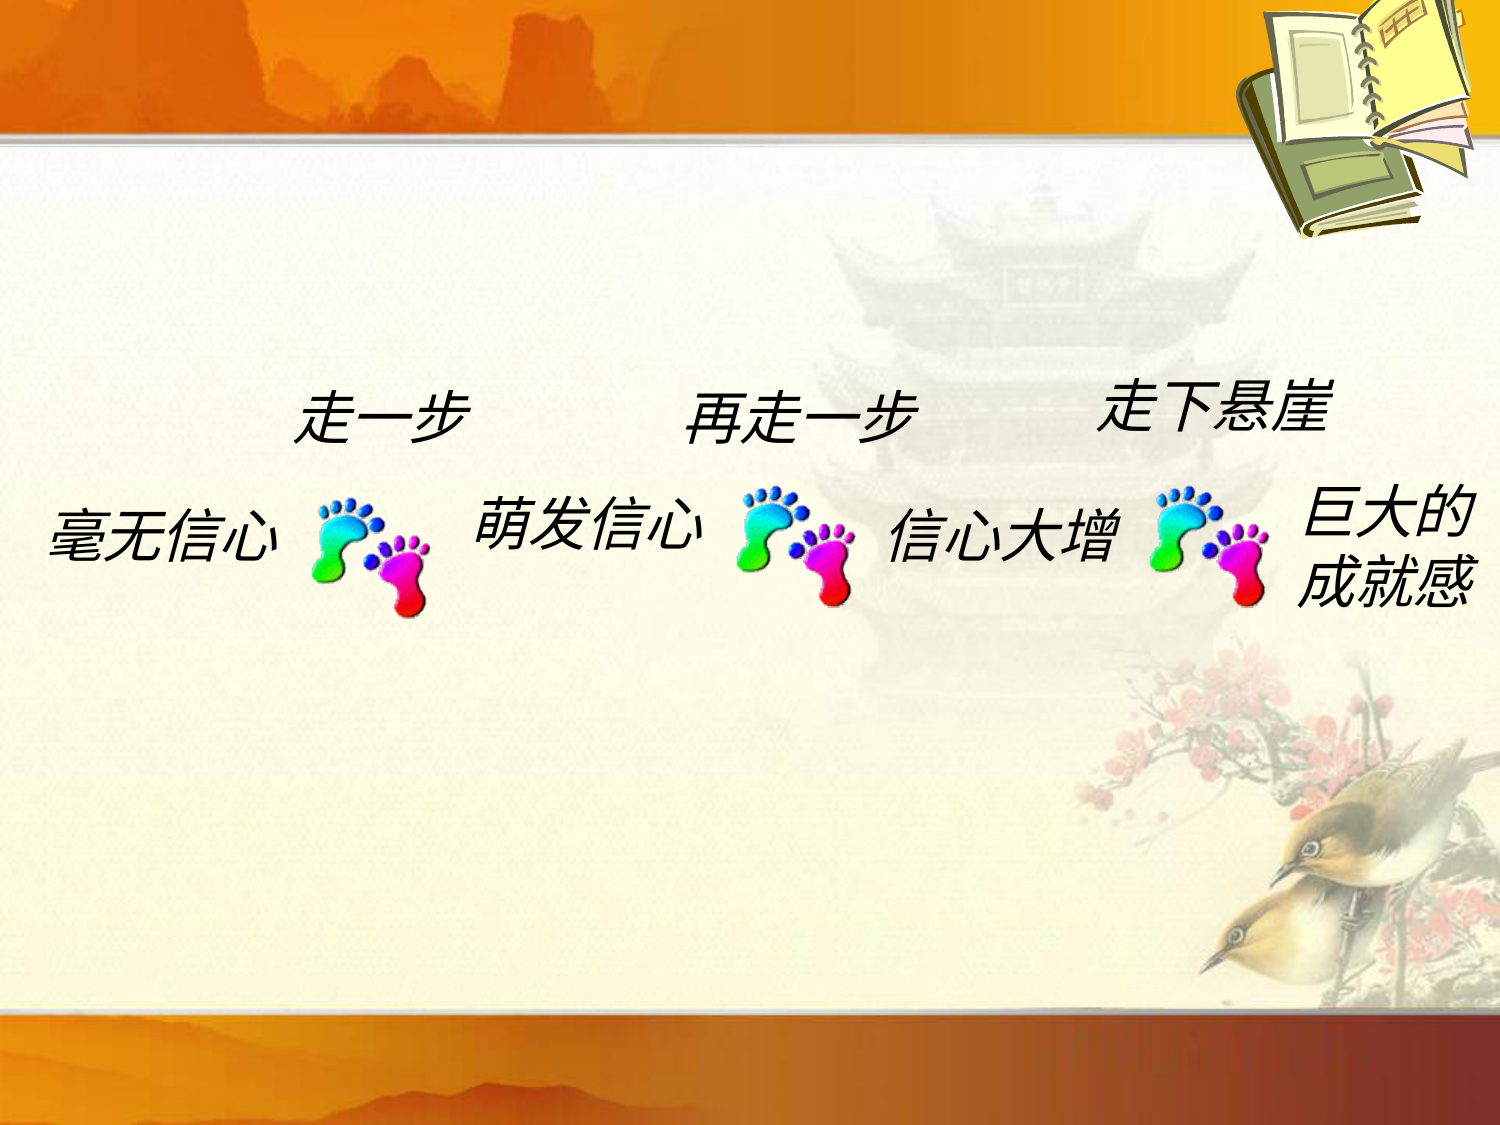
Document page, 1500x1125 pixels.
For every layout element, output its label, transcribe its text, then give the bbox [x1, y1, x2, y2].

text_box 信心大增 [882, 491, 1134, 577]
text_box 毫无信心 [29, 491, 295, 577]
text_box 巨大的成就感 [1292, 467, 1500, 623]
text_box 再走一步 [667, 373, 939, 459]
text_box 走一步 [277, 373, 490, 459]
picture [0, 0, 1500, 1125]
text_box 走下悬崖 [1080, 361, 1436, 447]
text_box 萌发信心 [454, 479, 720, 565]
